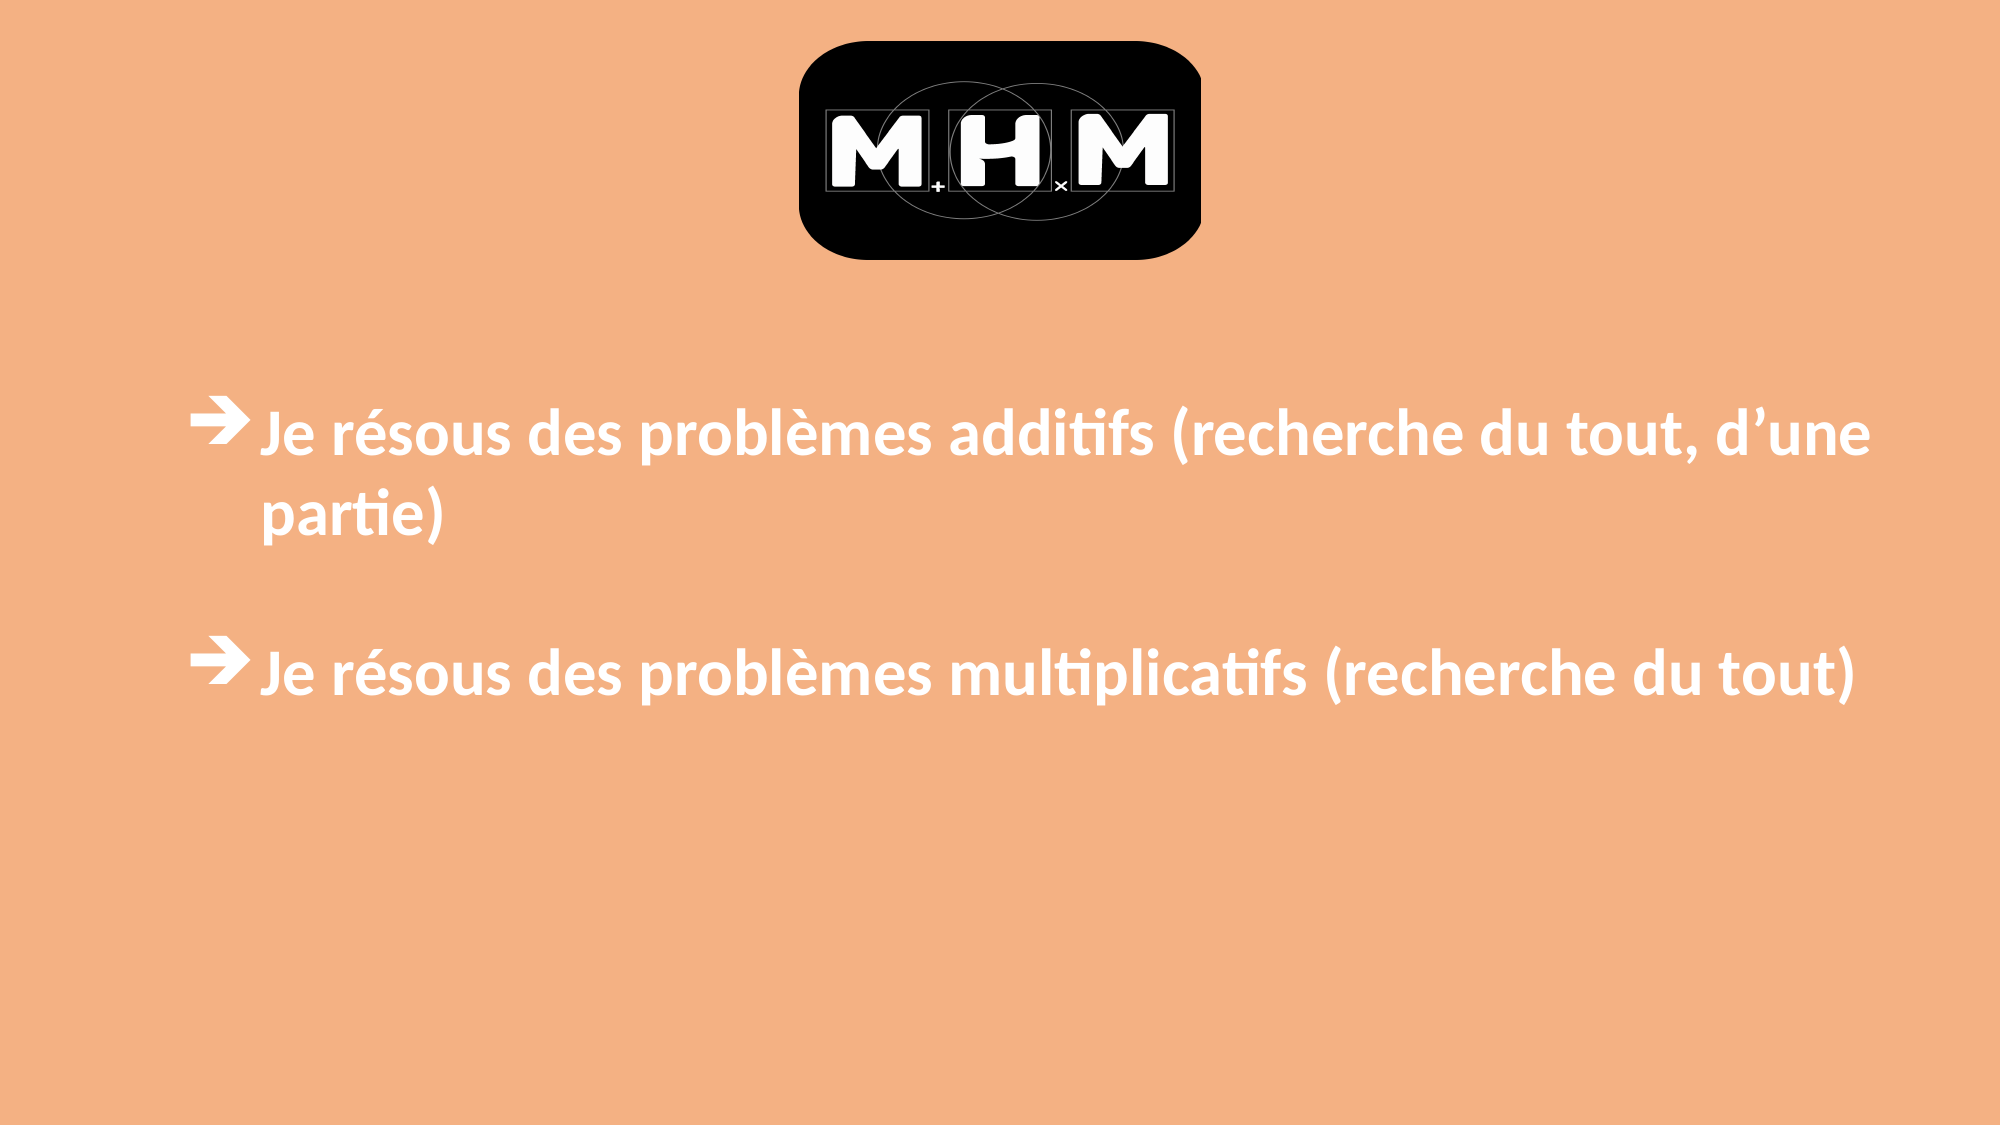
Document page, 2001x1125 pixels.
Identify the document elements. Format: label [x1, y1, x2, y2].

text_box [0, 0, 2000, 1125]
